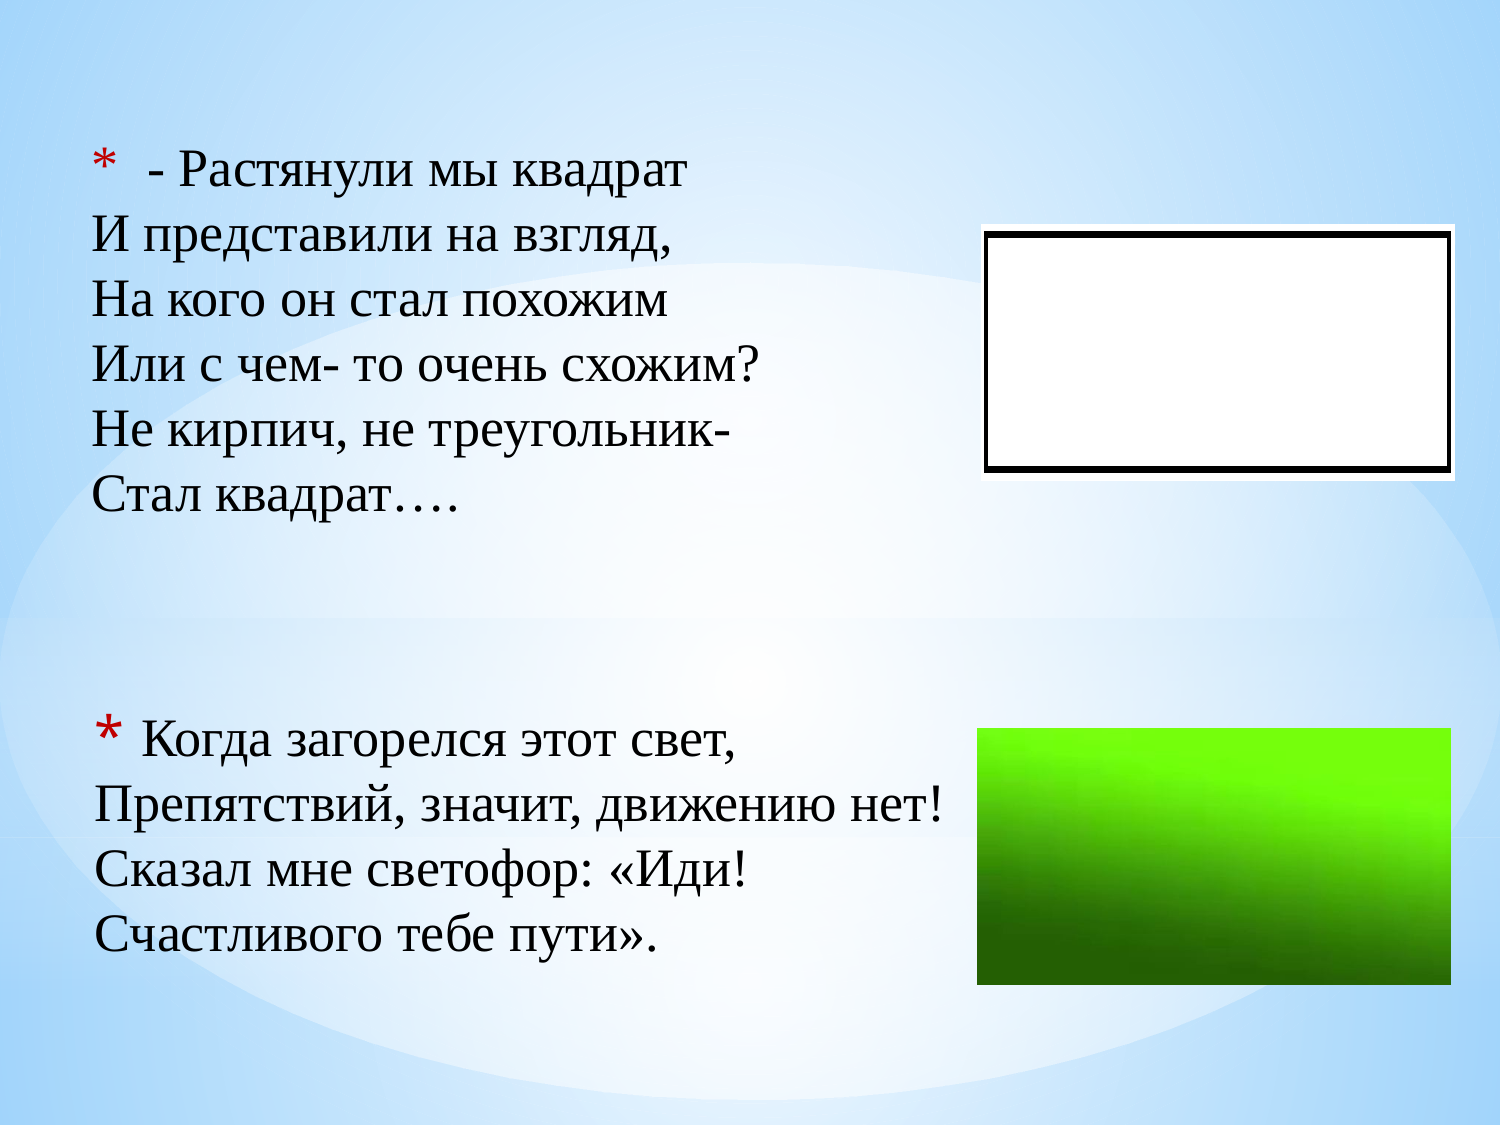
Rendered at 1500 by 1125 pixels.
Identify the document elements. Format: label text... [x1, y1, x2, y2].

picture [981, 224, 1455, 481]
text_box - Растянули мы квадрат И представили на взгляд, На кого он стал похожим Или с чем- то очень схожим? Не кирпич, не треугольник- Стал квадрат…. [76, 125, 1028, 575]
picture [977, 727, 1452, 986]
text_box Когда загорелся этот свет, Препятствий, значит, движению нет! Сказал мне светофор: «Иди! Счастливого тебе пути». [79, 694, 962, 1015]
